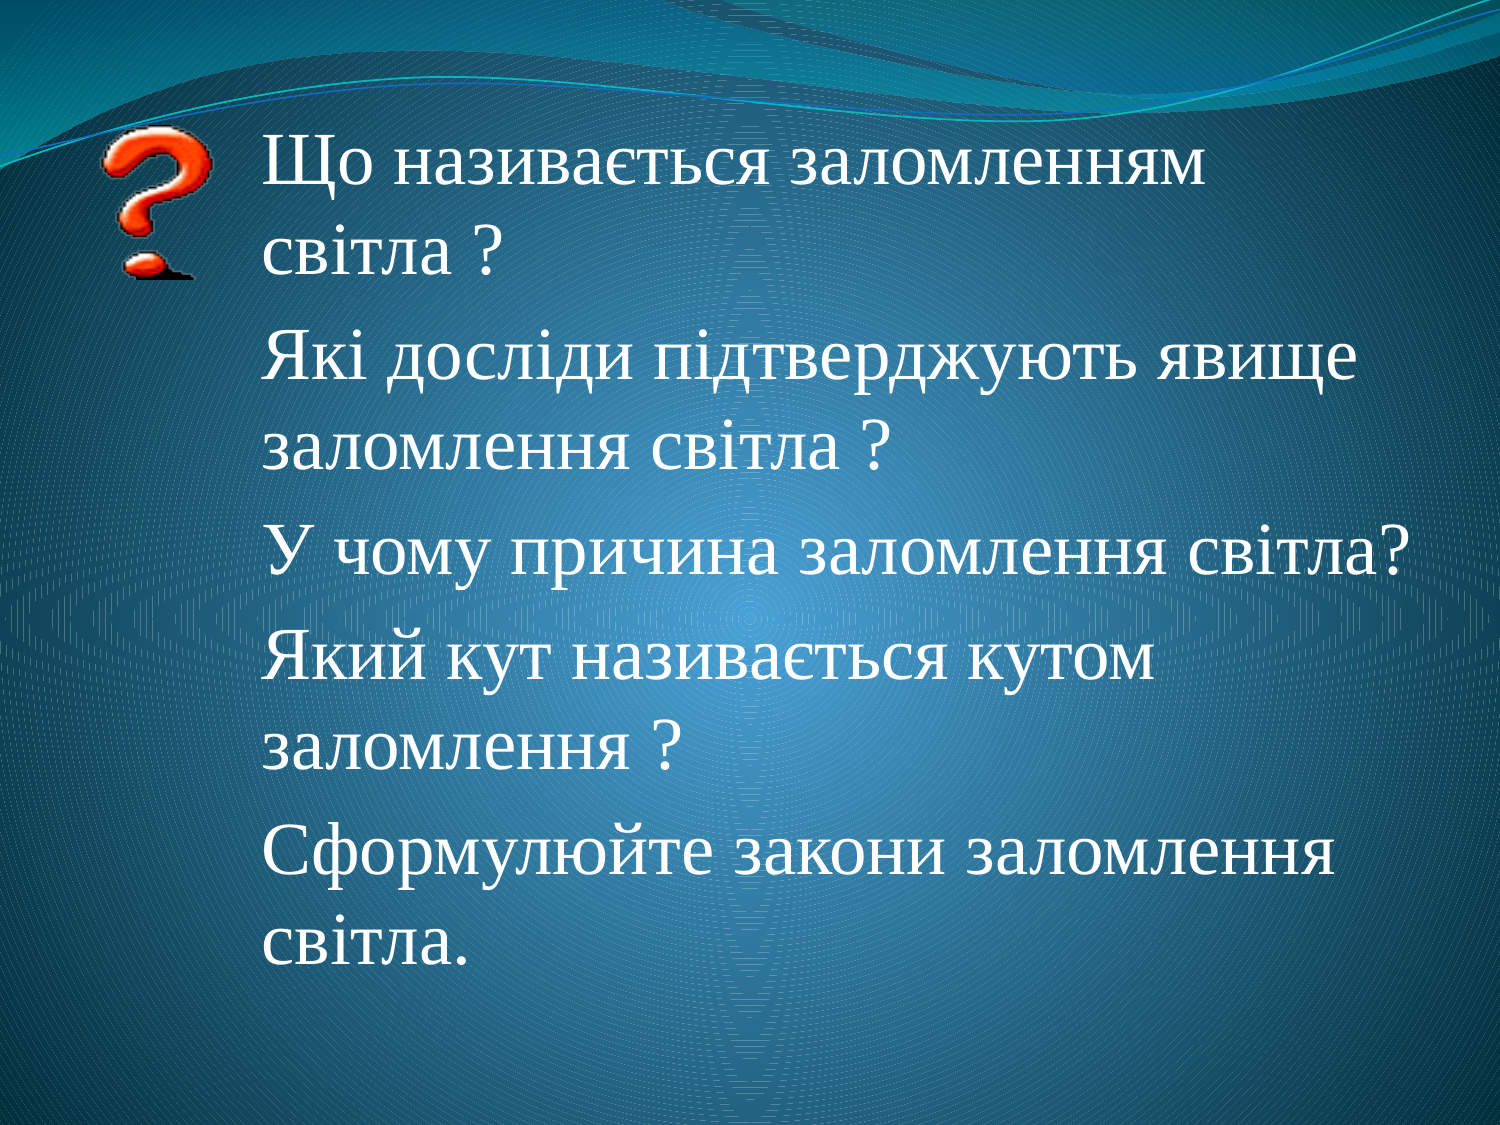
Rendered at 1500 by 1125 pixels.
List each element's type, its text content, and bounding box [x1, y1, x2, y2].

picture [85, 125, 227, 280]
list Що називається заломленням світла ? Які досліди підтверджують явище заломлення світла ? У чому причина заломлення світла? Який кут називається кутом заломлення ? Сформулюйте закони заломлення світла. [253, 101, 1421, 1095]
